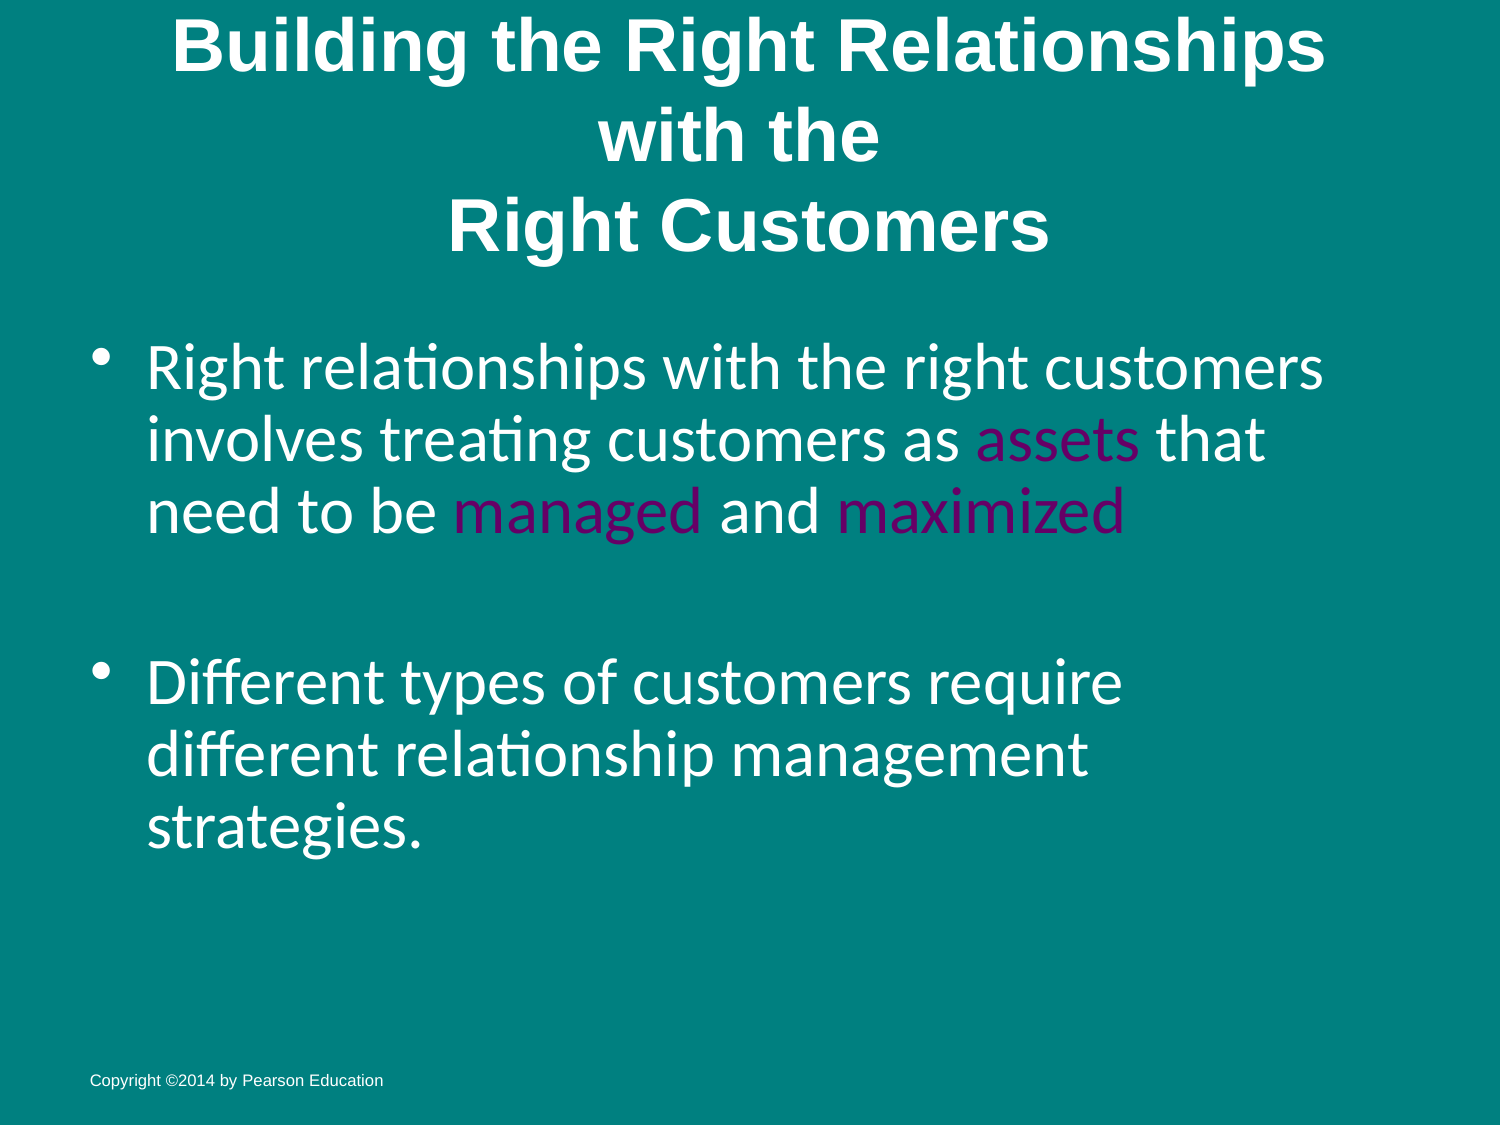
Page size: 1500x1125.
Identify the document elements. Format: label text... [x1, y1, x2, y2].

text_box Copyright ©2014 by Pearson Education [74, 1062, 825, 1098]
title Building the Right Relationships with the Right Customers [112, 37, 1388, 226]
list Right relationships with the right customers involves treating customers as assets that need to be managed and maximized Different types of customers require different relationship management strategies. [74, 324, 1351, 1013]
